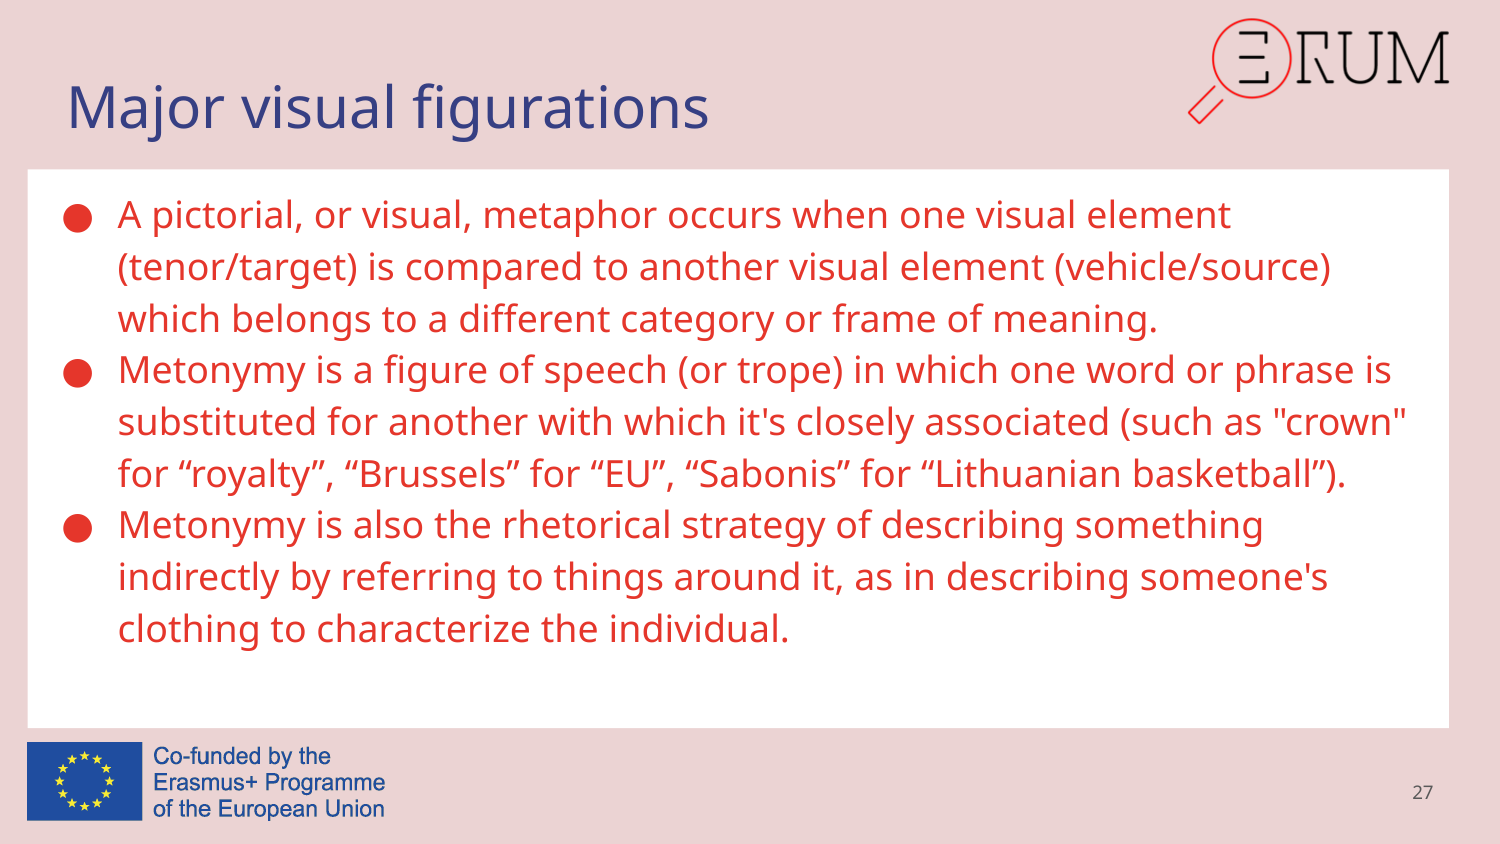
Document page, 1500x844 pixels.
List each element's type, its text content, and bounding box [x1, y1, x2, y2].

picture [1136, 0, 1500, 137]
picture [27, 742, 385, 821]
list A pictorial, or visual, metaphor occurs when one visual element (tenor/target) is compared to another visual element (vehicle/source) which belongs to a different category or frame of meaning. Metonymy is a figure of speech (or trope) in which one word or phrase is substituted for another with which it's closely associated (such as "crown" for “royalty”, “Brussels” for “EU”, “Sabonis” for “Lithuanian basketball”). Metonymy is also the rhetorical strategy of describing something indirectly by referring to things around it, as in describing someone's clothing to characterize the individual. [27, 169, 1449, 729]
title Major visual figurations [51, 55, 1168, 150]
slide_number 27 [1358, 761, 1449, 826]
